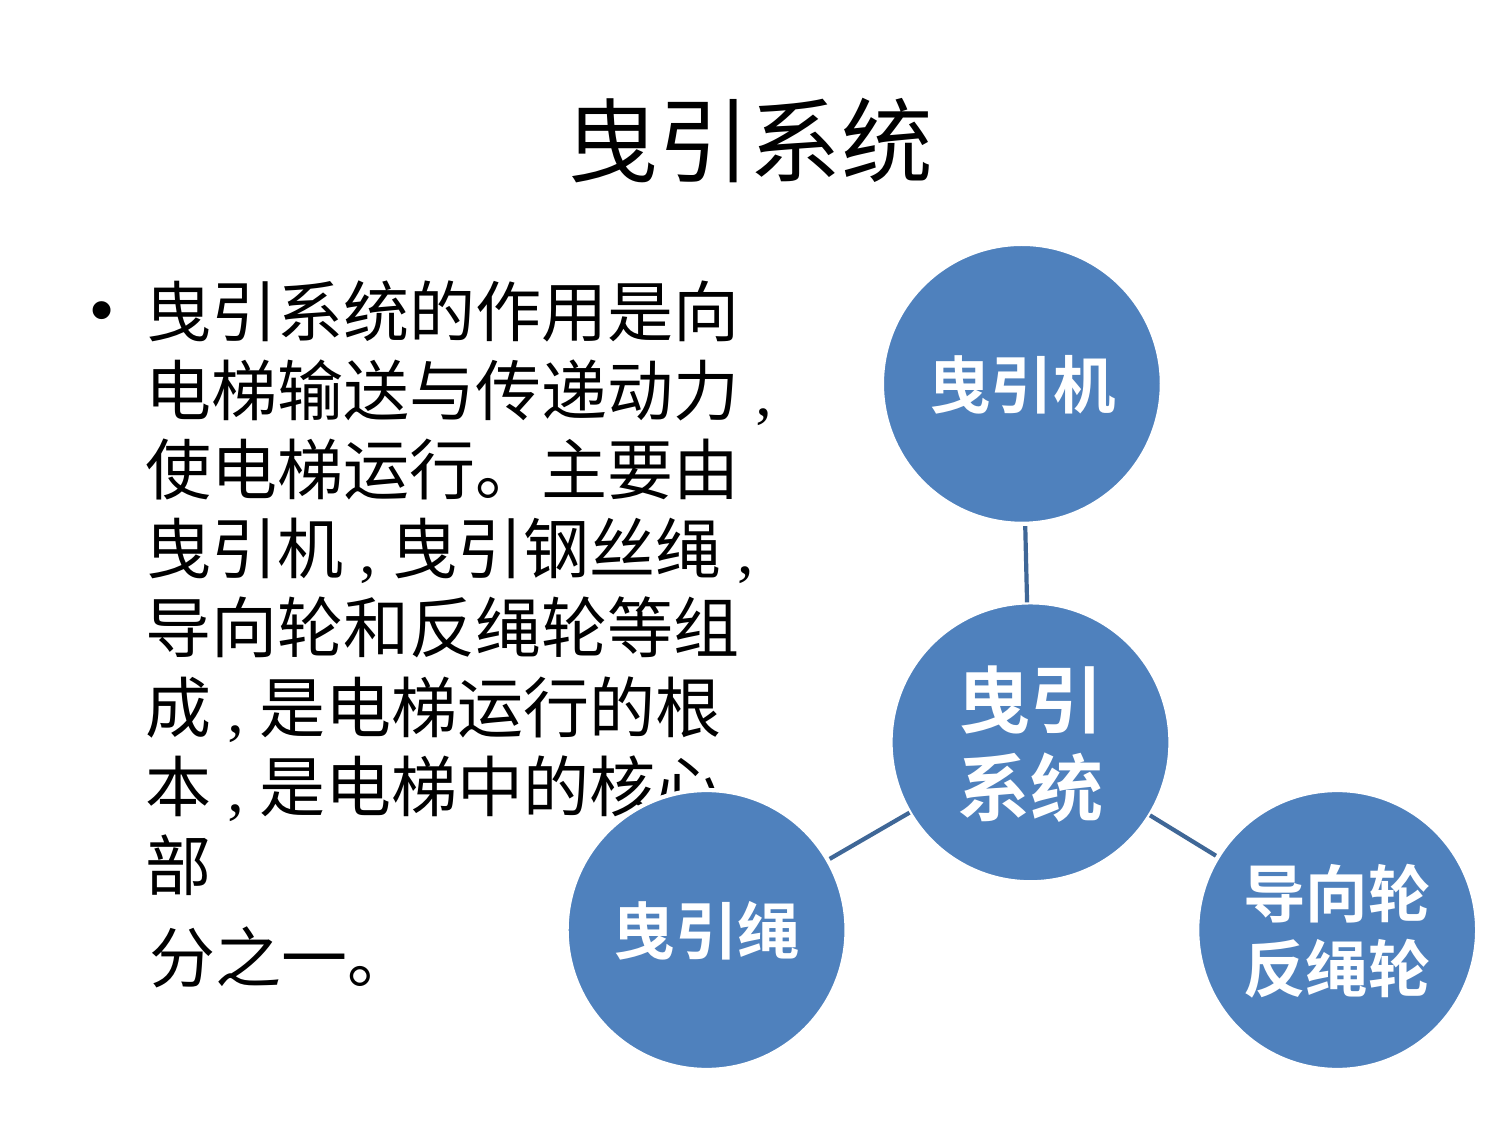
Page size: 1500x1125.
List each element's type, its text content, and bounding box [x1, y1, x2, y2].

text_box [489, 243, 1500, 1071]
list 曳引系统的作用是向电梯输送与传递动力,使电梯运行。主要由曳引机,曳引钢丝绳,导向轮和反绳轮等组成,是电梯运行的根本,是电梯中的核心部 分之一。 [75, 262, 484, 1005]
title 曳引系统 [75, 45, 1425, 233]
